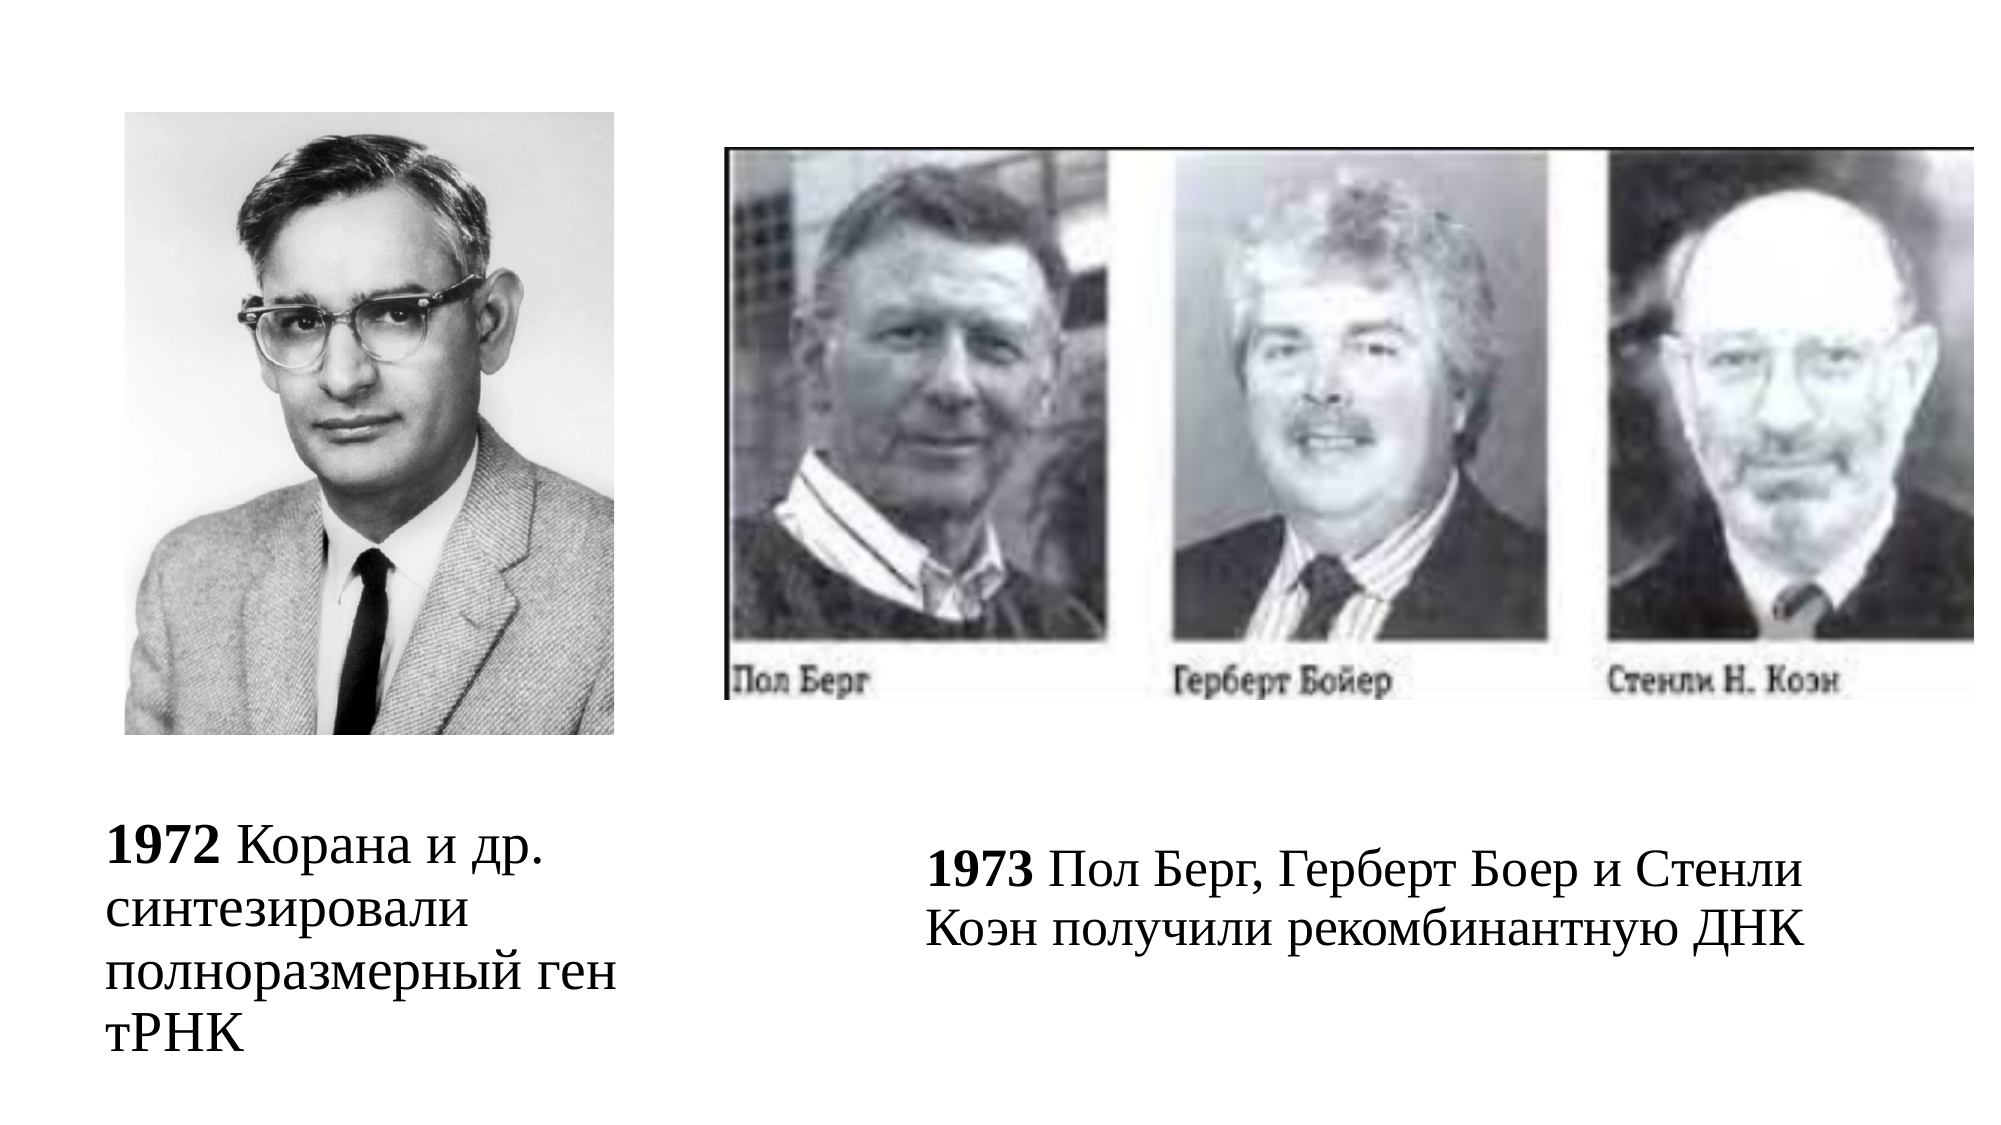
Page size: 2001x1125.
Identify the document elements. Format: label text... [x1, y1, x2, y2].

picture [124, 112, 615, 735]
list 1972 Корана и др. синтезировали полноразмерный ген тРНК [90, 806, 691, 1072]
picture [724, 147, 1974, 700]
text_box 1973 Пол Берг, Герберт Боер и Стенли Коэн получили рекомбинантную ДНК [902, 832, 1830, 1015]
